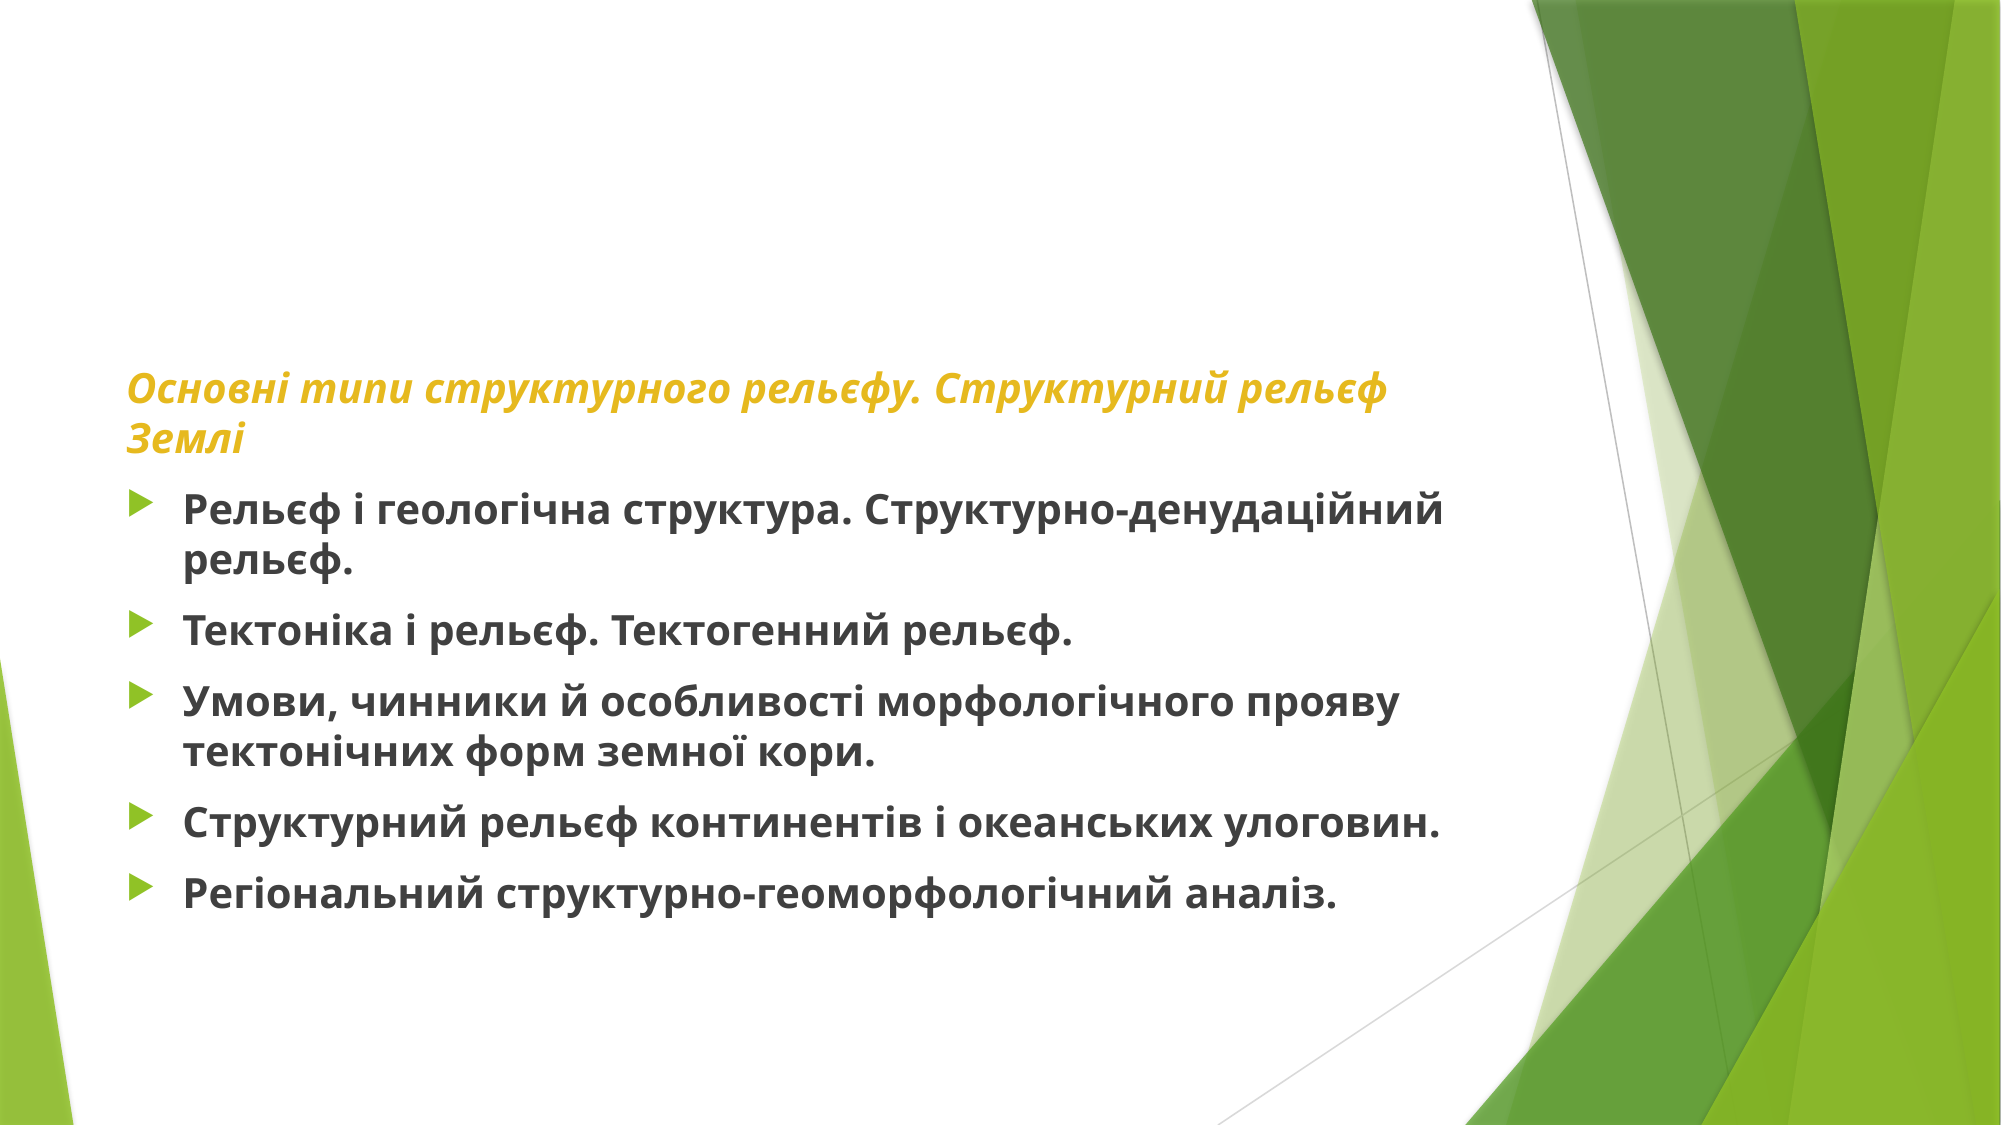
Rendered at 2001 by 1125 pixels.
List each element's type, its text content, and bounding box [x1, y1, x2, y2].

list Основні типи структурного рельєфу. Структурний рельєф Землі Рельєф і геологічна структура. Структурно-денудаційний рельєф. Тектоніка і рельєф. Тектогенний рельєф. Умови, чинники й особливості морфологічного прояву тектонічних форм земної кори. Структурний рельєф континентів і океанських улоговин. Регіональний структурно-геоморфологічний аналіз. [111, 354, 1522, 992]
